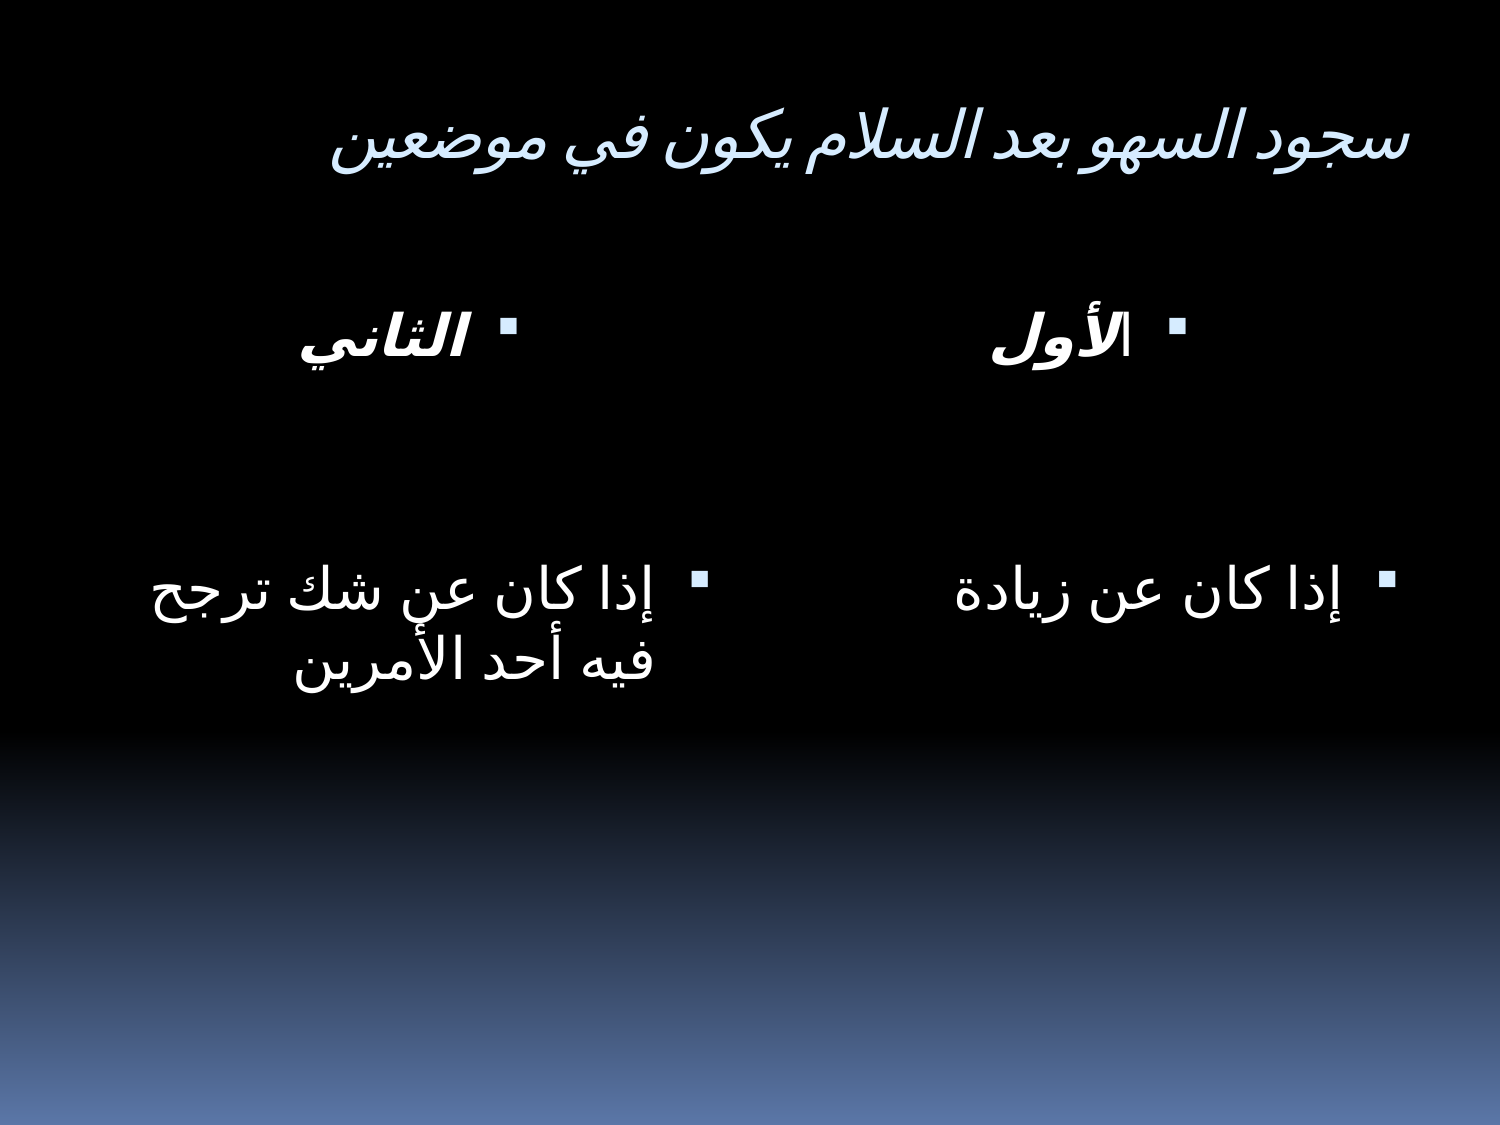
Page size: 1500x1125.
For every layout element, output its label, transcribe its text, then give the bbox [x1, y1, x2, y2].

list الثاني إذا كان عن شك ترجح فيه أحد الأمرين [76, 290, 739, 1033]
list الأول إذا كان عن زيادة [763, 290, 1427, 1033]
title سجود السهو بعد السلام يكون في موضعين [75, 83, 1425, 234]
